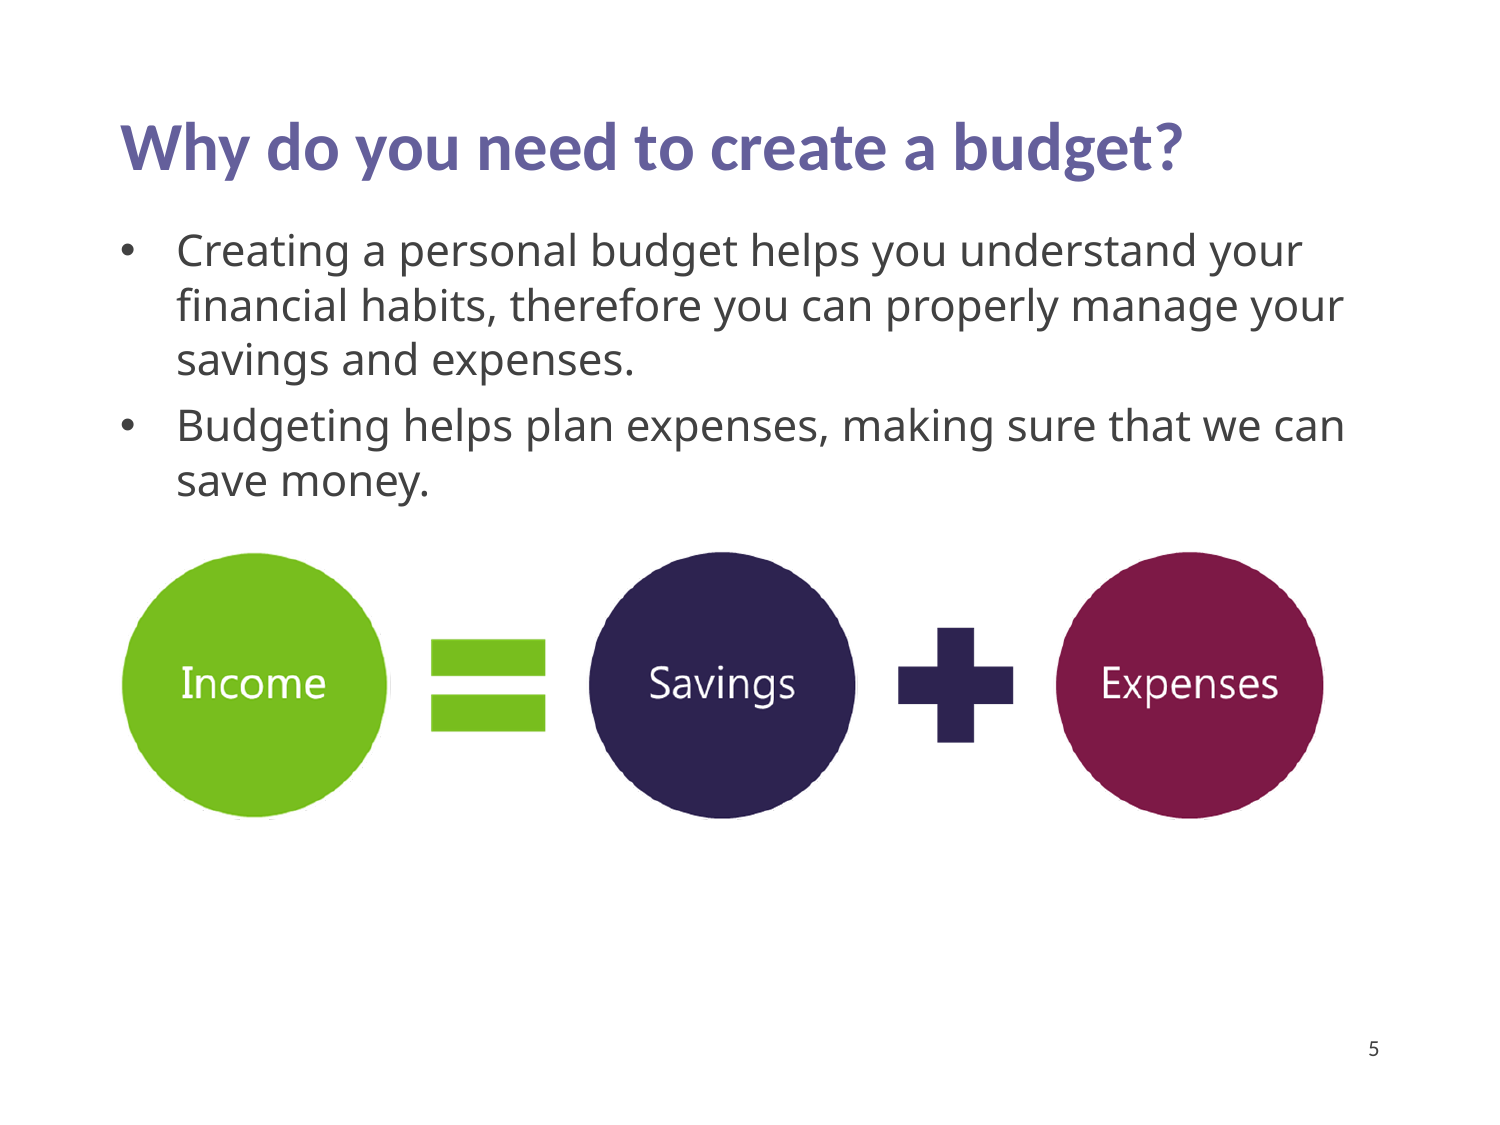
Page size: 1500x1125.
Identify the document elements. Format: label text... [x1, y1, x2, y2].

picture [119, 550, 1326, 821]
list Creating a personal budget helps you understand your financial habits, therefore you can properly manage your savings and expenses. Budgeting helps plan expenses, making sure that we can save money. [119, 220, 1381, 841]
list Why do you need to create a budget? [119, 113, 1382, 204]
slide_number 5 [1358, 1035, 1381, 1062]
